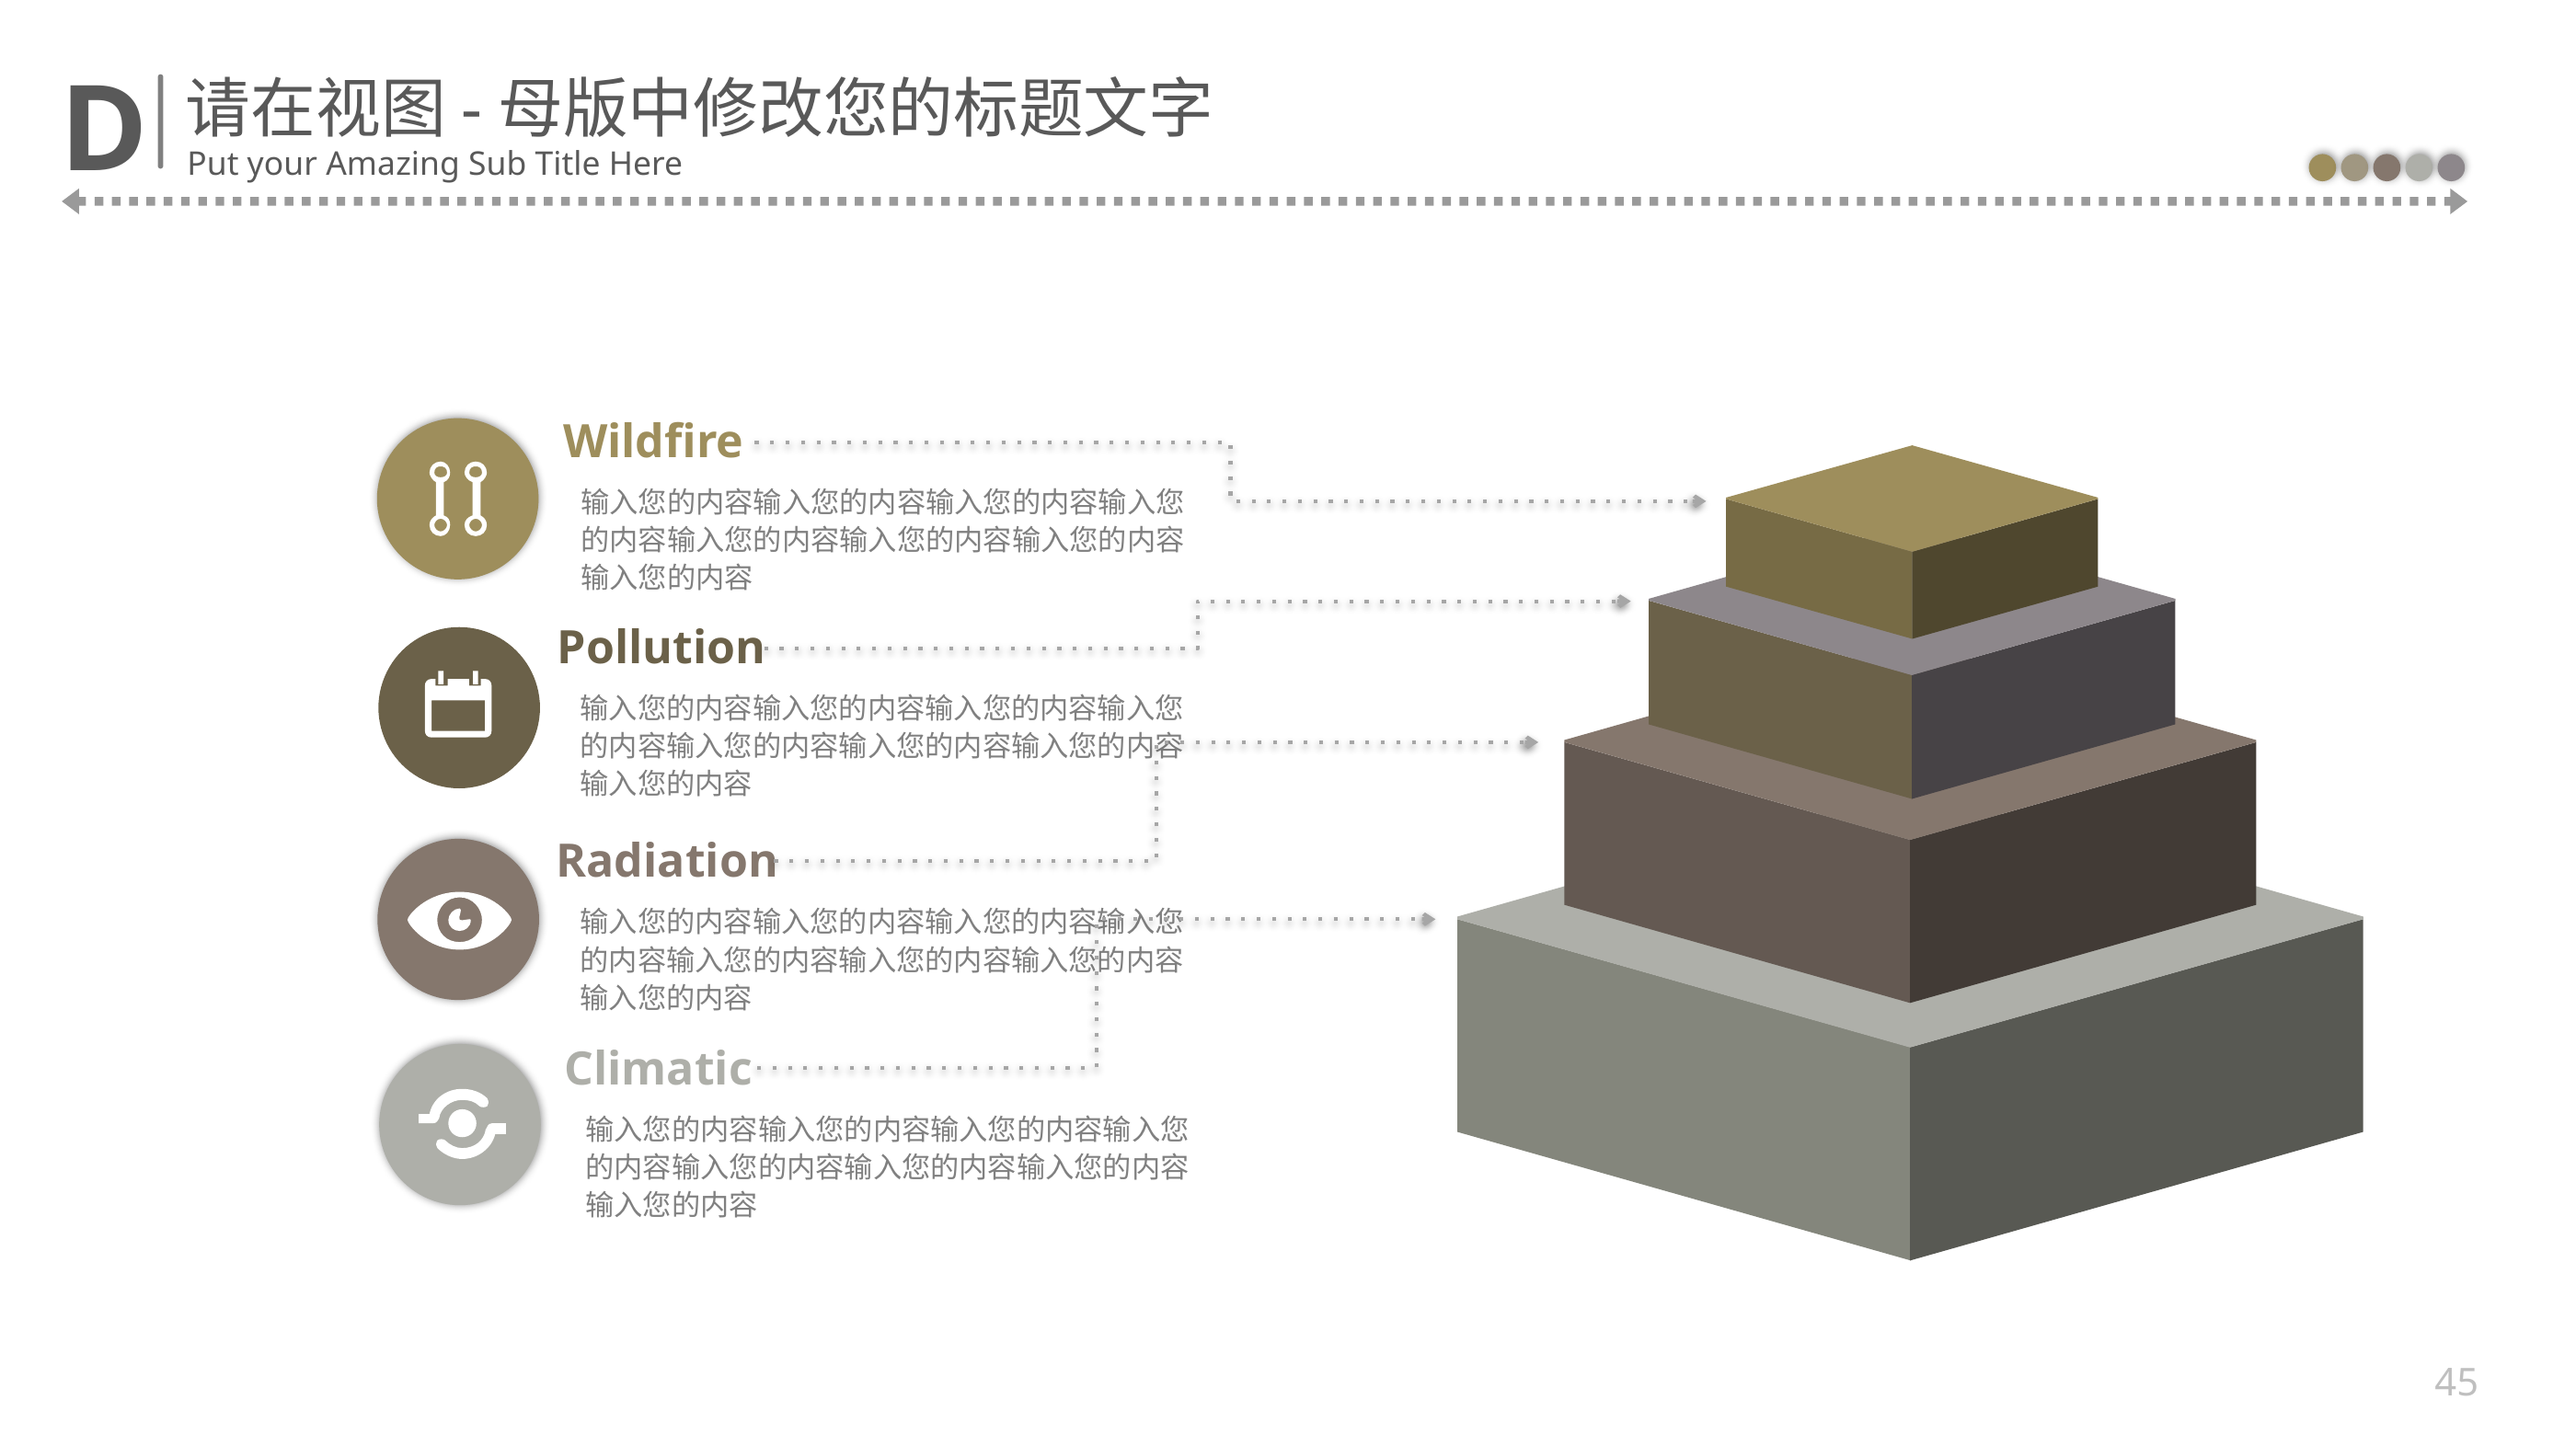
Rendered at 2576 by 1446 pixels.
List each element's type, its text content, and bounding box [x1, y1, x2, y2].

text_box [378, 601, 1631, 819]
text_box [378, 919, 1436, 1240]
text_box 45 [2415, 1352, 2499, 1433]
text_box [1564, 641, 2257, 1004]
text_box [1725, 444, 2099, 639]
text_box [376, 394, 1707, 613]
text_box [377, 741, 1539, 1033]
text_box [1456, 787, 2363, 1261]
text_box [1648, 523, 2176, 799]
